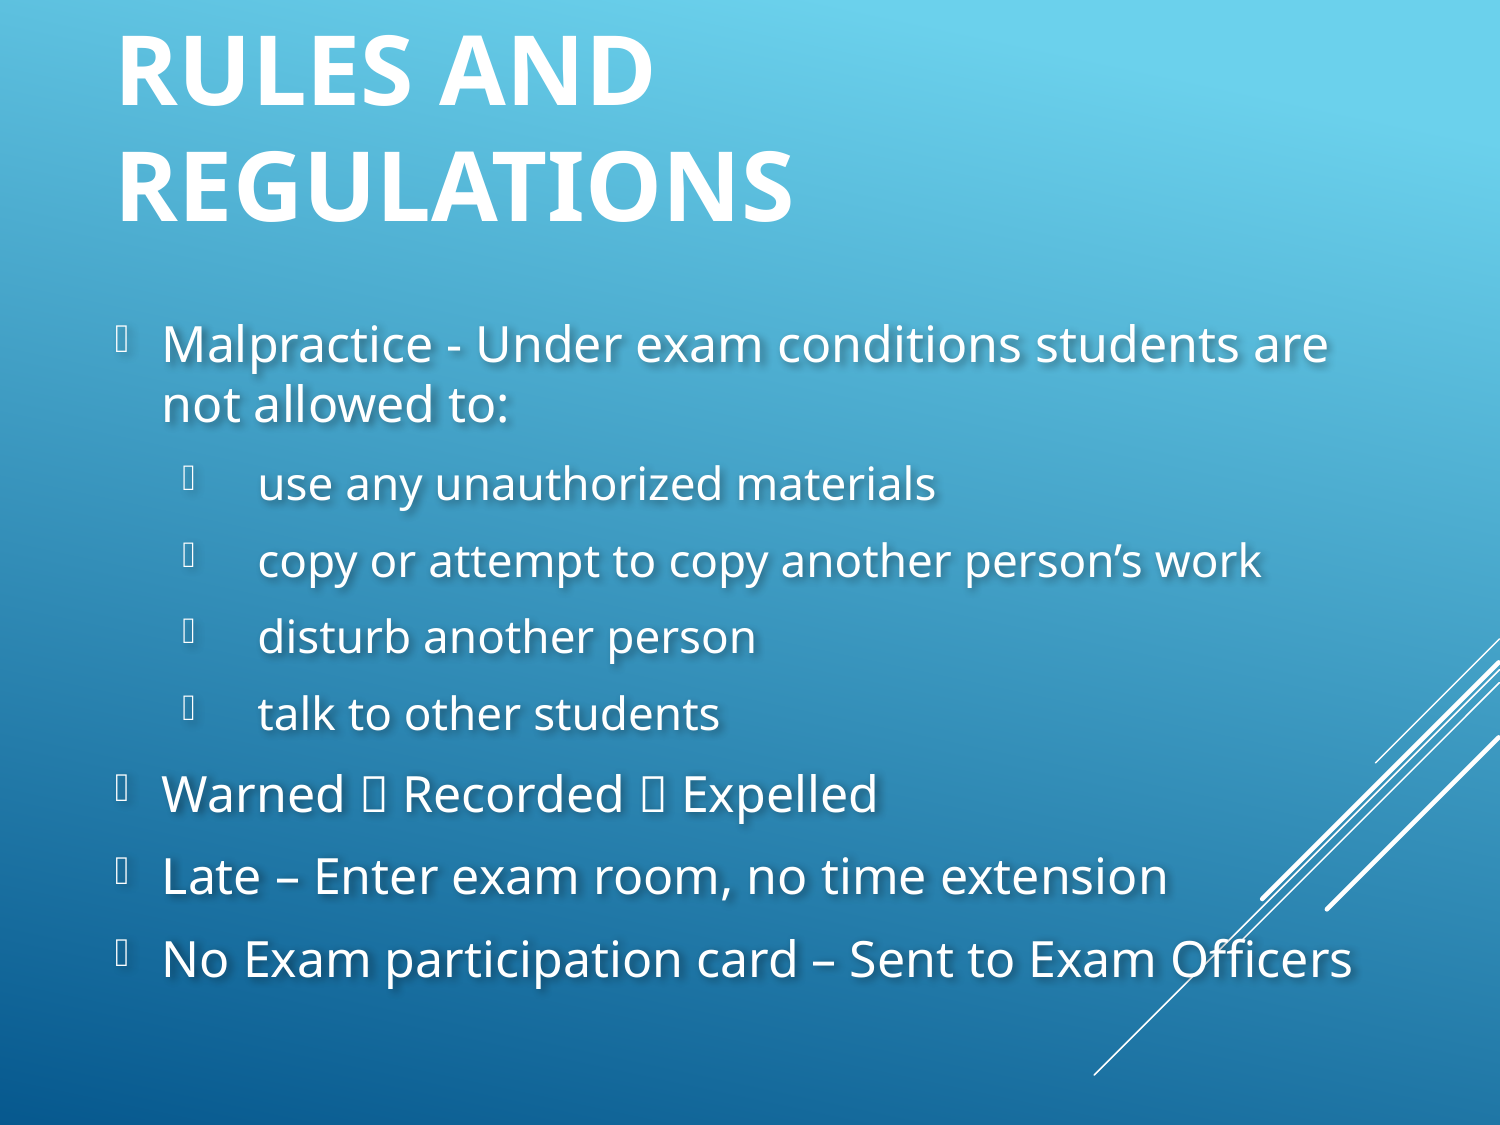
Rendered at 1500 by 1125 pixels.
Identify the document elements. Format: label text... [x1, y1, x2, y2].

list Malpractice - Under exam conditions students are not allowed to: use any unauthorized materials copy or attempt to copy another person’s work disturb another person talk to other students Warned  Recorded  Expelled Late – Enter exam room, no time extension No Exam participation card – Sent to Exam Officers [99, 249, 1371, 1050]
title Rules and Regulations [99, 0, 1355, 249]
